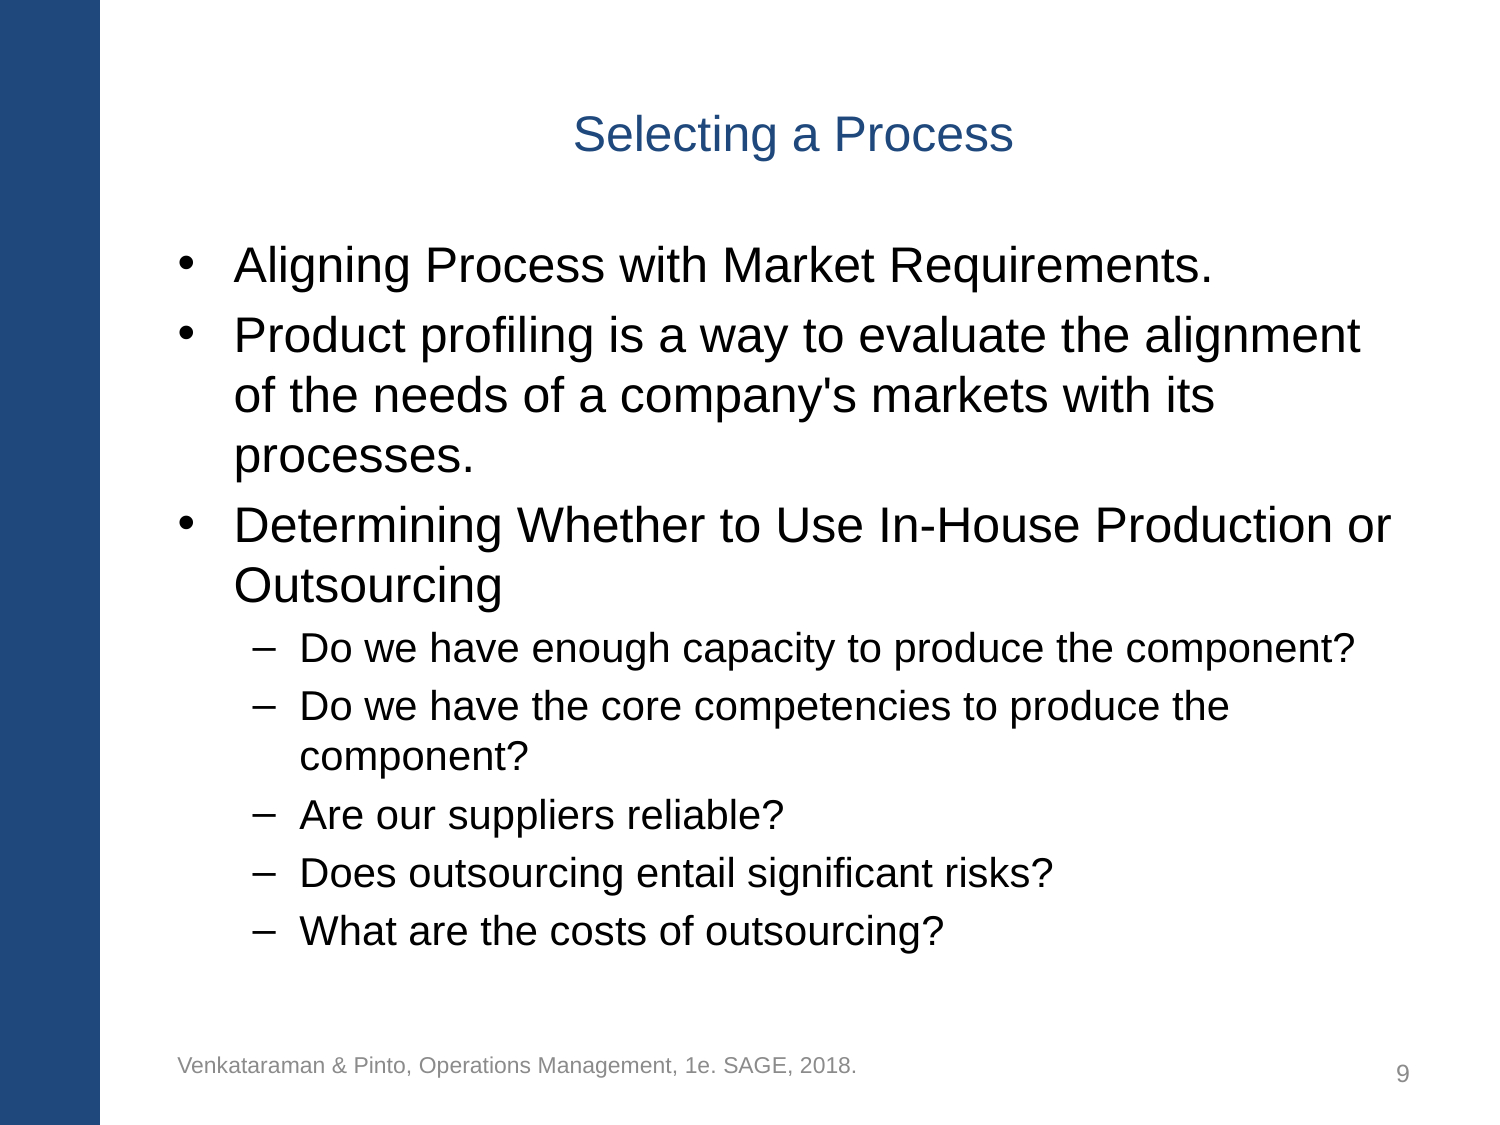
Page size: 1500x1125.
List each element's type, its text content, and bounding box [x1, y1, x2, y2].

title Selecting a Process [162, 37, 1425, 224]
slide_number 9 [1350, 1042, 1425, 1103]
list Aligning Process with Market Requirements. Product profiling is a way to evaluate the alignment of the needs of a company's markets with its processes. Determining Whether to Use In-House Production or Outsourcing Do we have enough capacity to produce the component? Do we have the core competencies to produce the component? Are our suppliers reliable? Does outsourcing entail significant risks? What are the costs of outsourcing? [162, 224, 1425, 1013]
footer Venkataraman & Pinto, Operations Management, 1e. SAGE, 2018. [162, 1042, 1313, 1103]
